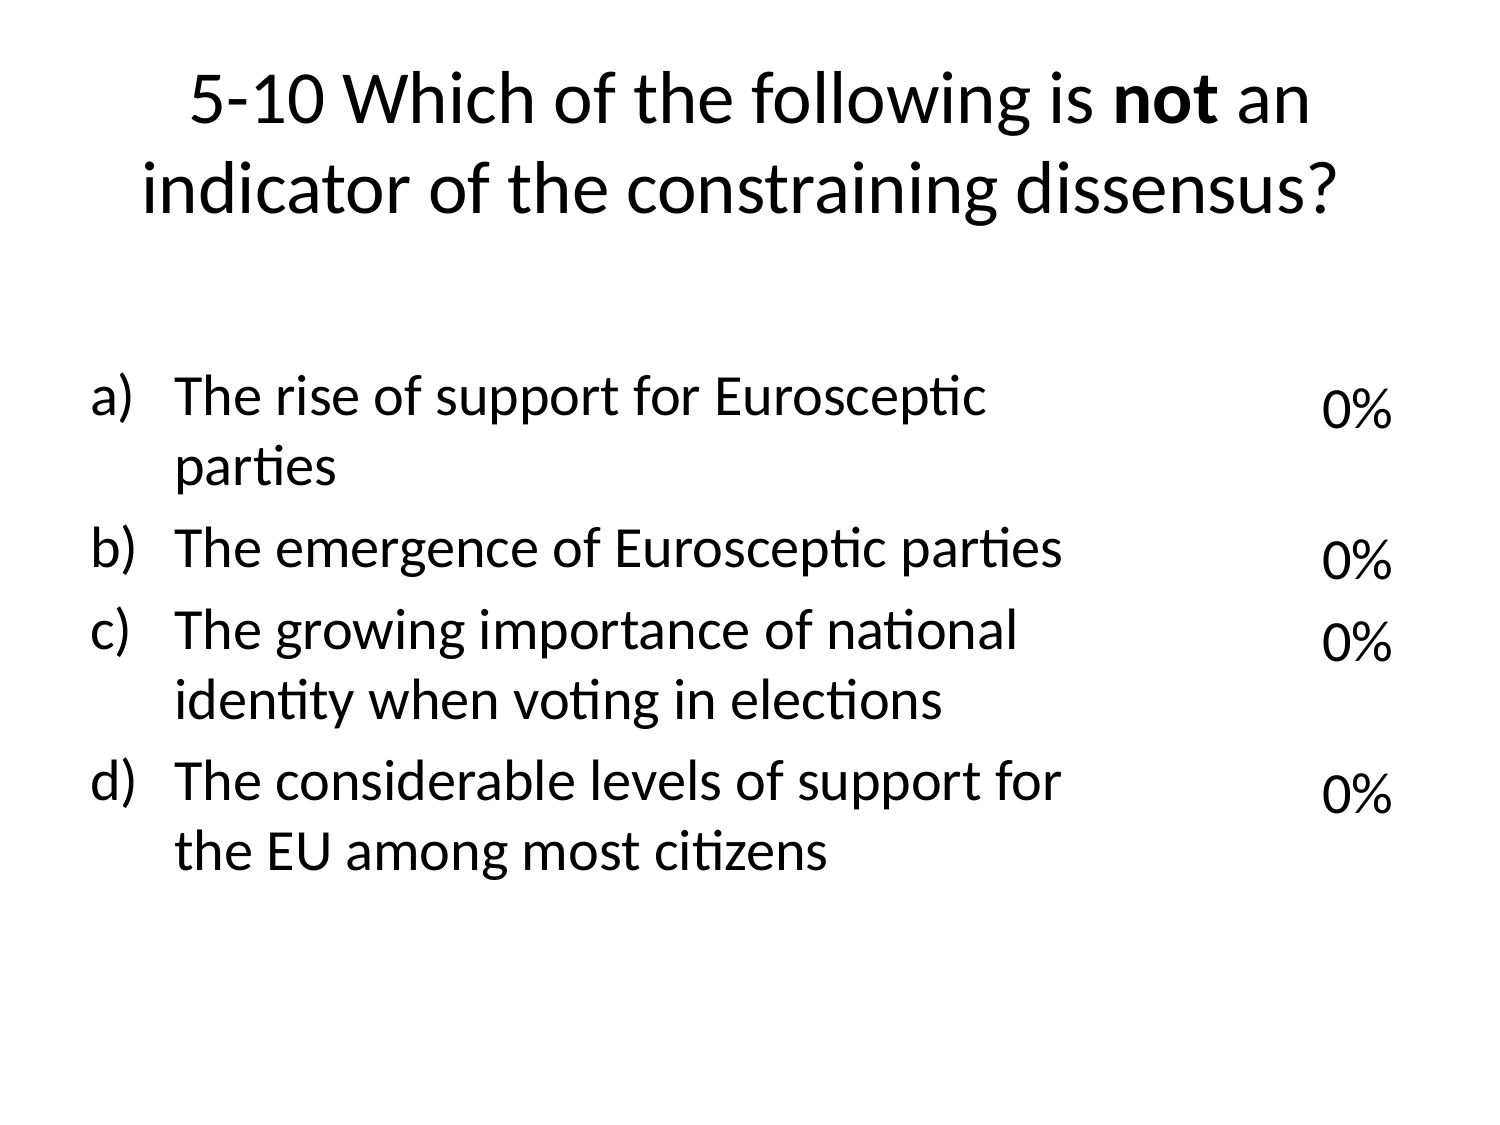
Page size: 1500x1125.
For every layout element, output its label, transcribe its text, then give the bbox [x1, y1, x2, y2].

list 0% 0% 0% 0% [1124, 362, 1409, 1106]
list The rise of support for Eurosceptic parties The emergence of Eurosceptic parties The growing importance of national identity when voting in elections The considerable levels of support for the EU among most citizens [74, 349, 1117, 903]
title 5-10 Which of the following is not an indicator of the constraining dissensus? [74, 37, 1426, 241]
